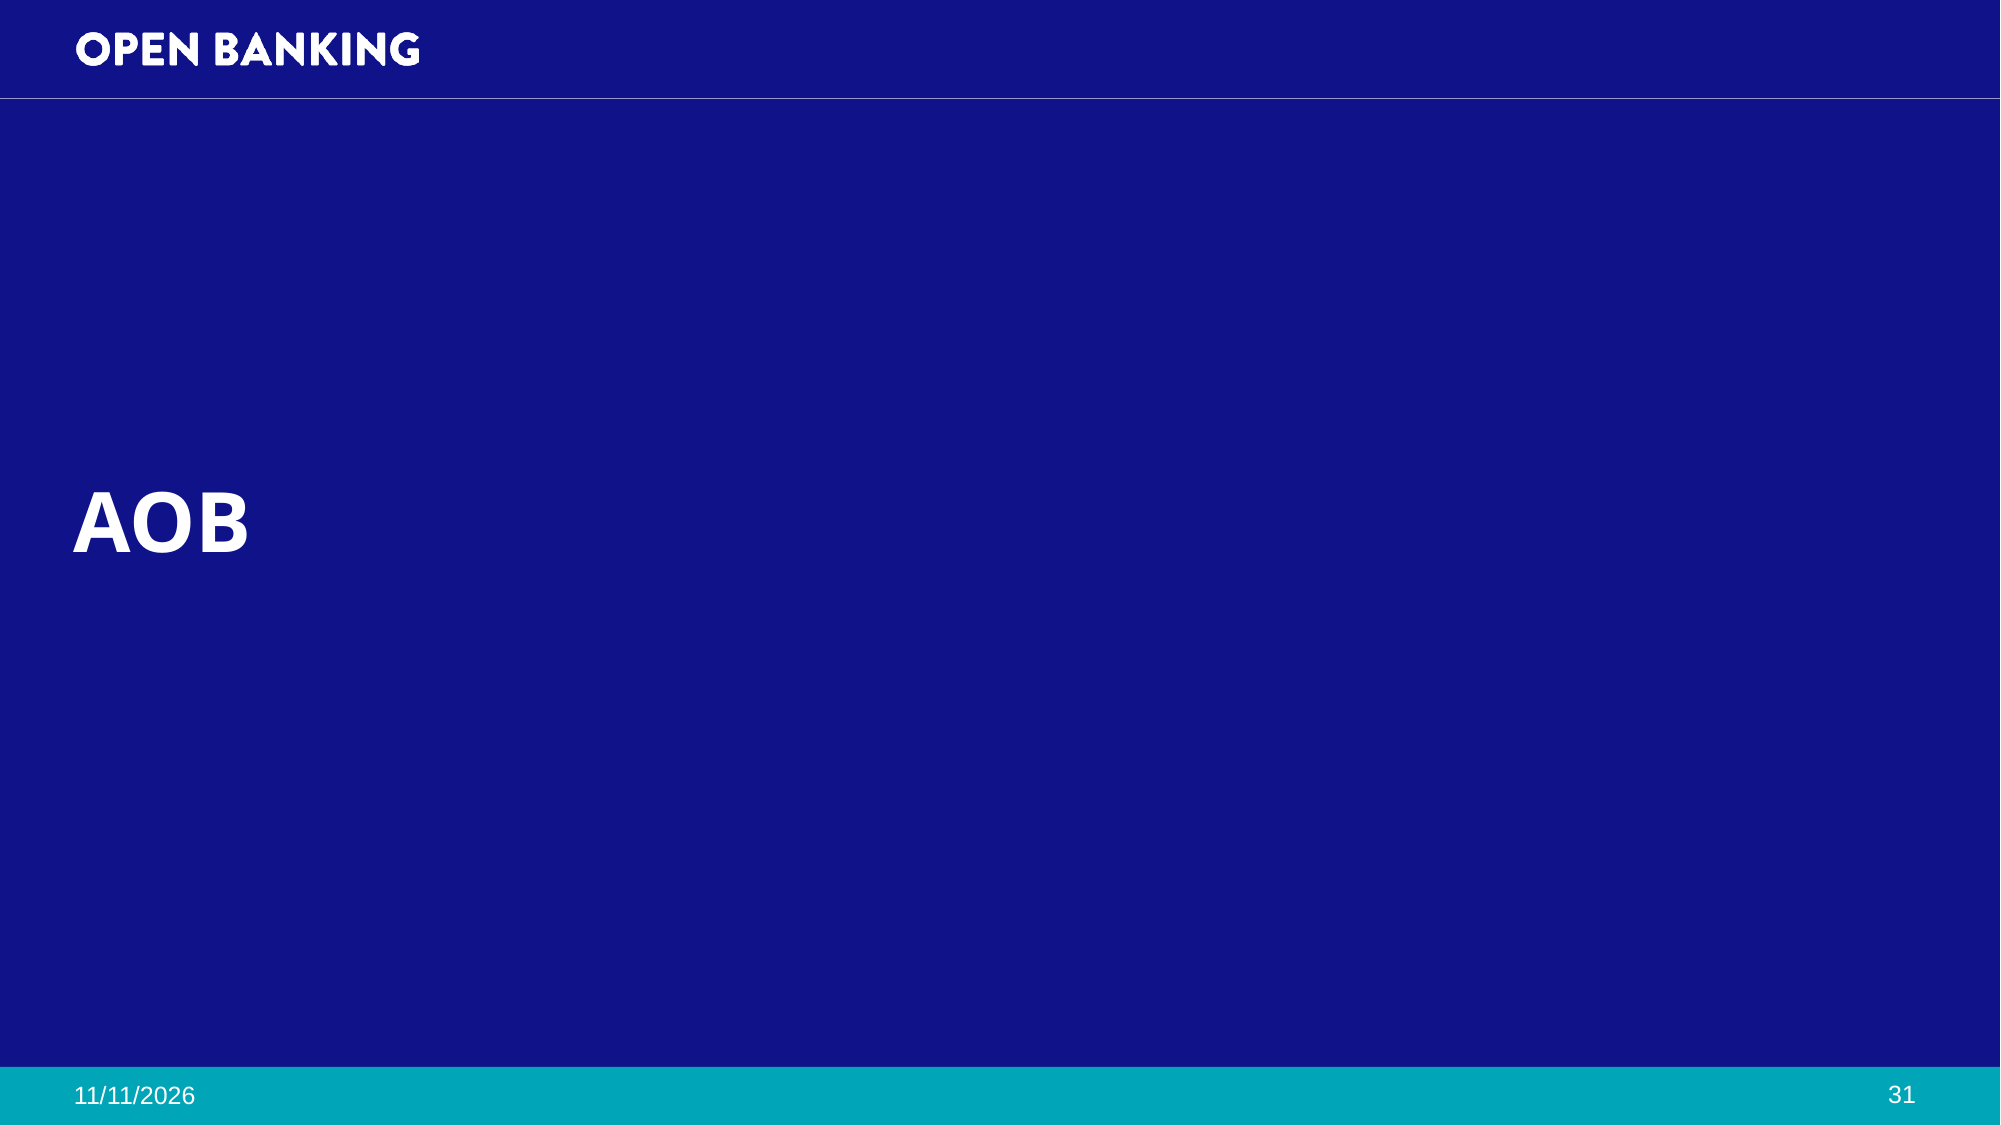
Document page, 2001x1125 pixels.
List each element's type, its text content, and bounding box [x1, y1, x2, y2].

slide_number 31 [1412, 1064, 1932, 1124]
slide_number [59, 1065, 509, 1125]
footer [662, 1064, 1338, 1124]
title AOB [59, 105, 1750, 576]
picture [43, 0, 452, 99]
